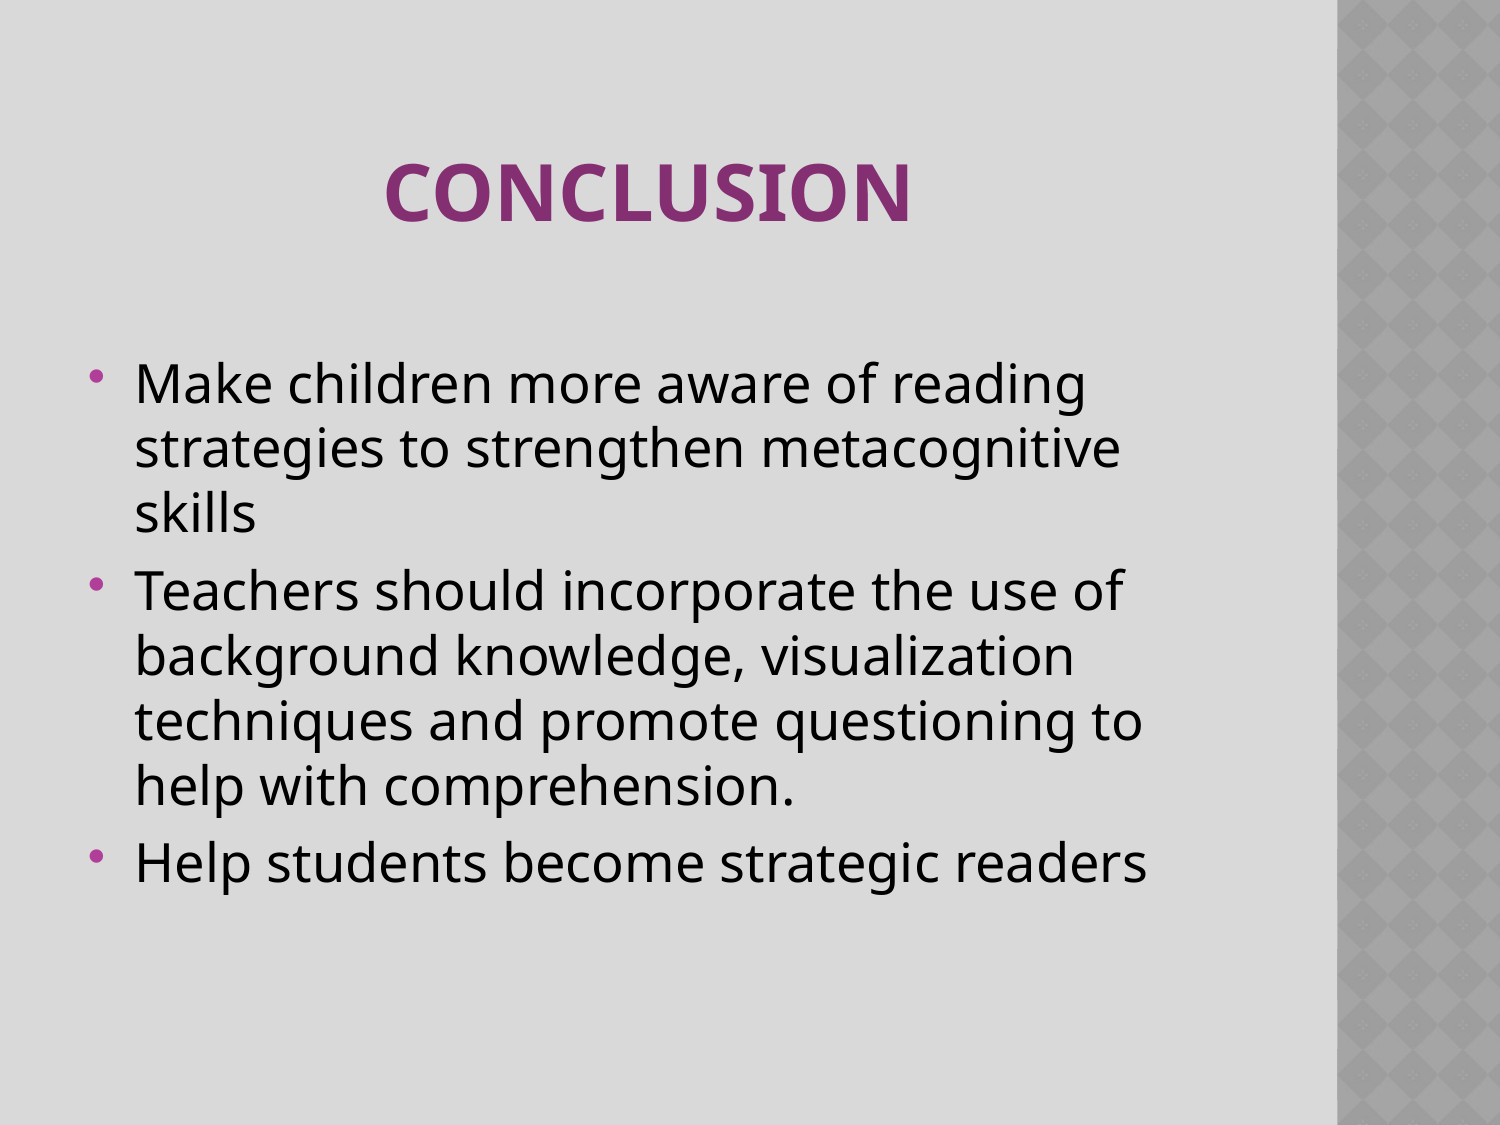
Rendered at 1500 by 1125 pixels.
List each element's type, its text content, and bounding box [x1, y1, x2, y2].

list Make children more aware of reading strategies to strengthen metacognitive skills Teachers should incorporate the use of background knowledge, visualization techniques and promote questioning to help with comprehension. Help students become strategic readers [75, 264, 1263, 1059]
title Conclusion [75, 50, 1263, 238]
